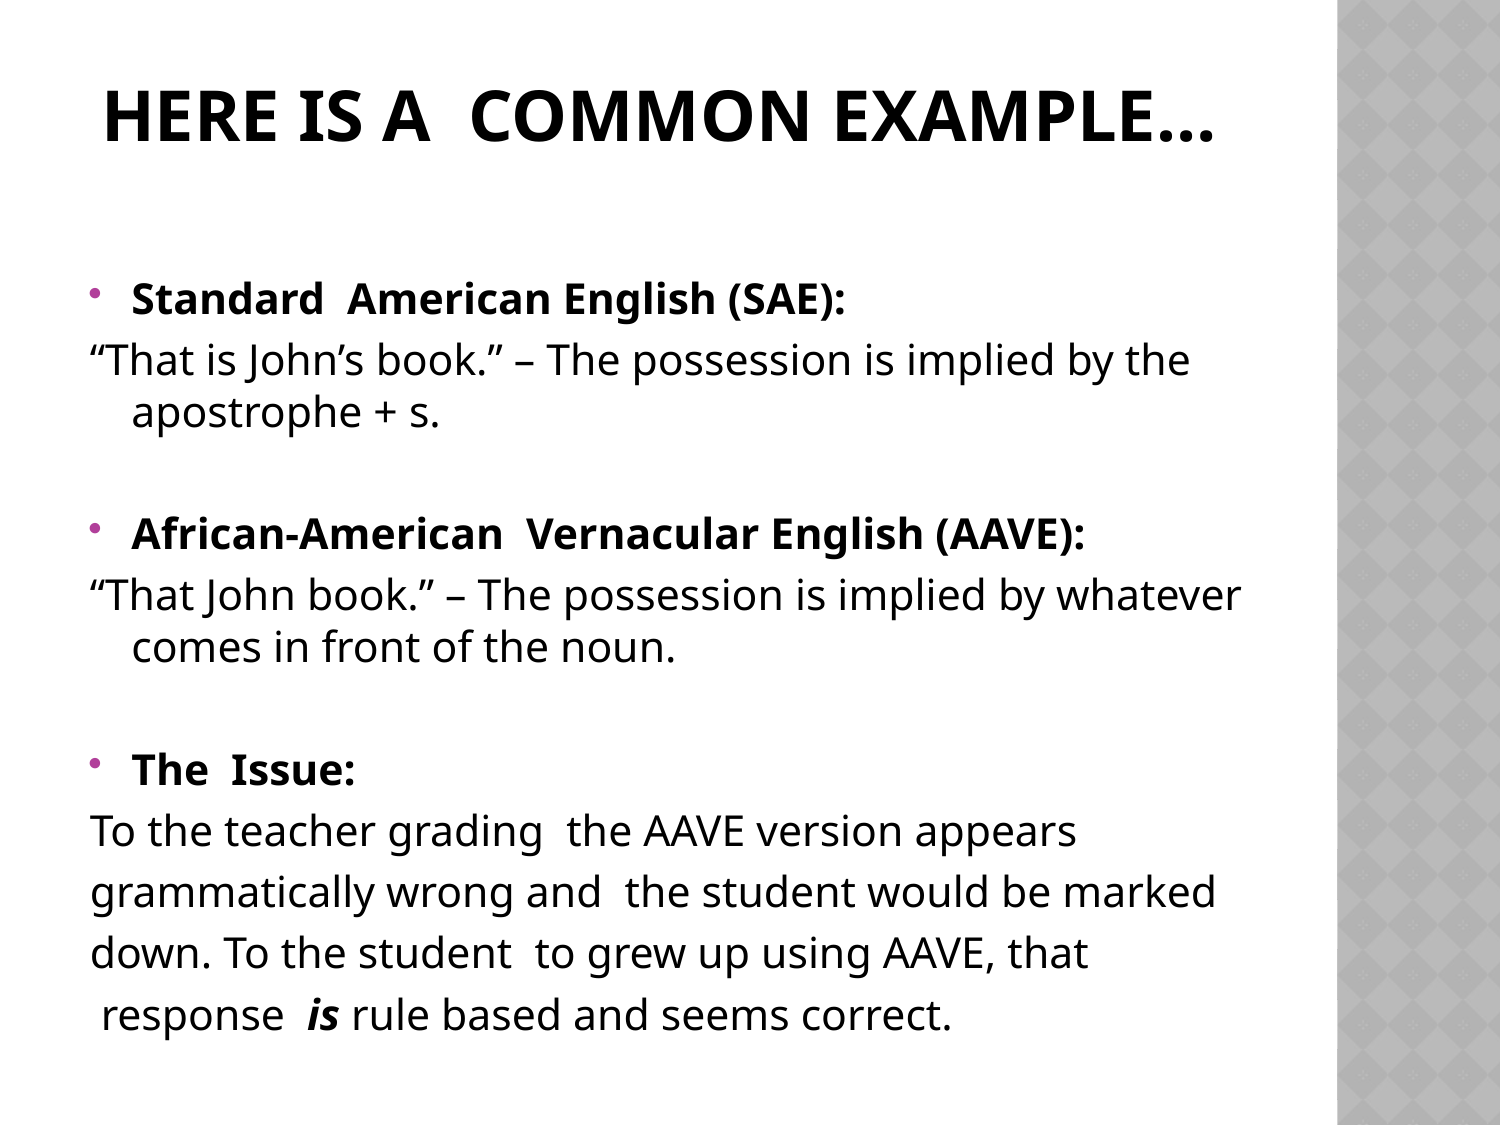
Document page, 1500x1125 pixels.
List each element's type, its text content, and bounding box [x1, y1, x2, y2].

list Standard American English (SAE): “That is John’s book.” – The possession is implied by the apostrophe + s. African-American Vernacular English (AAVE): “That John book.” – The possession is implied by whatever comes in front of the noun. The Issue: To the teacher grading the AAVE version appears grammatically wrong and the student would be marked down. To the student to grew up using AAVE, that response is rule based and seems correct. [75, 264, 1263, 1059]
title Here is a common example… [75, 52, 1263, 240]
